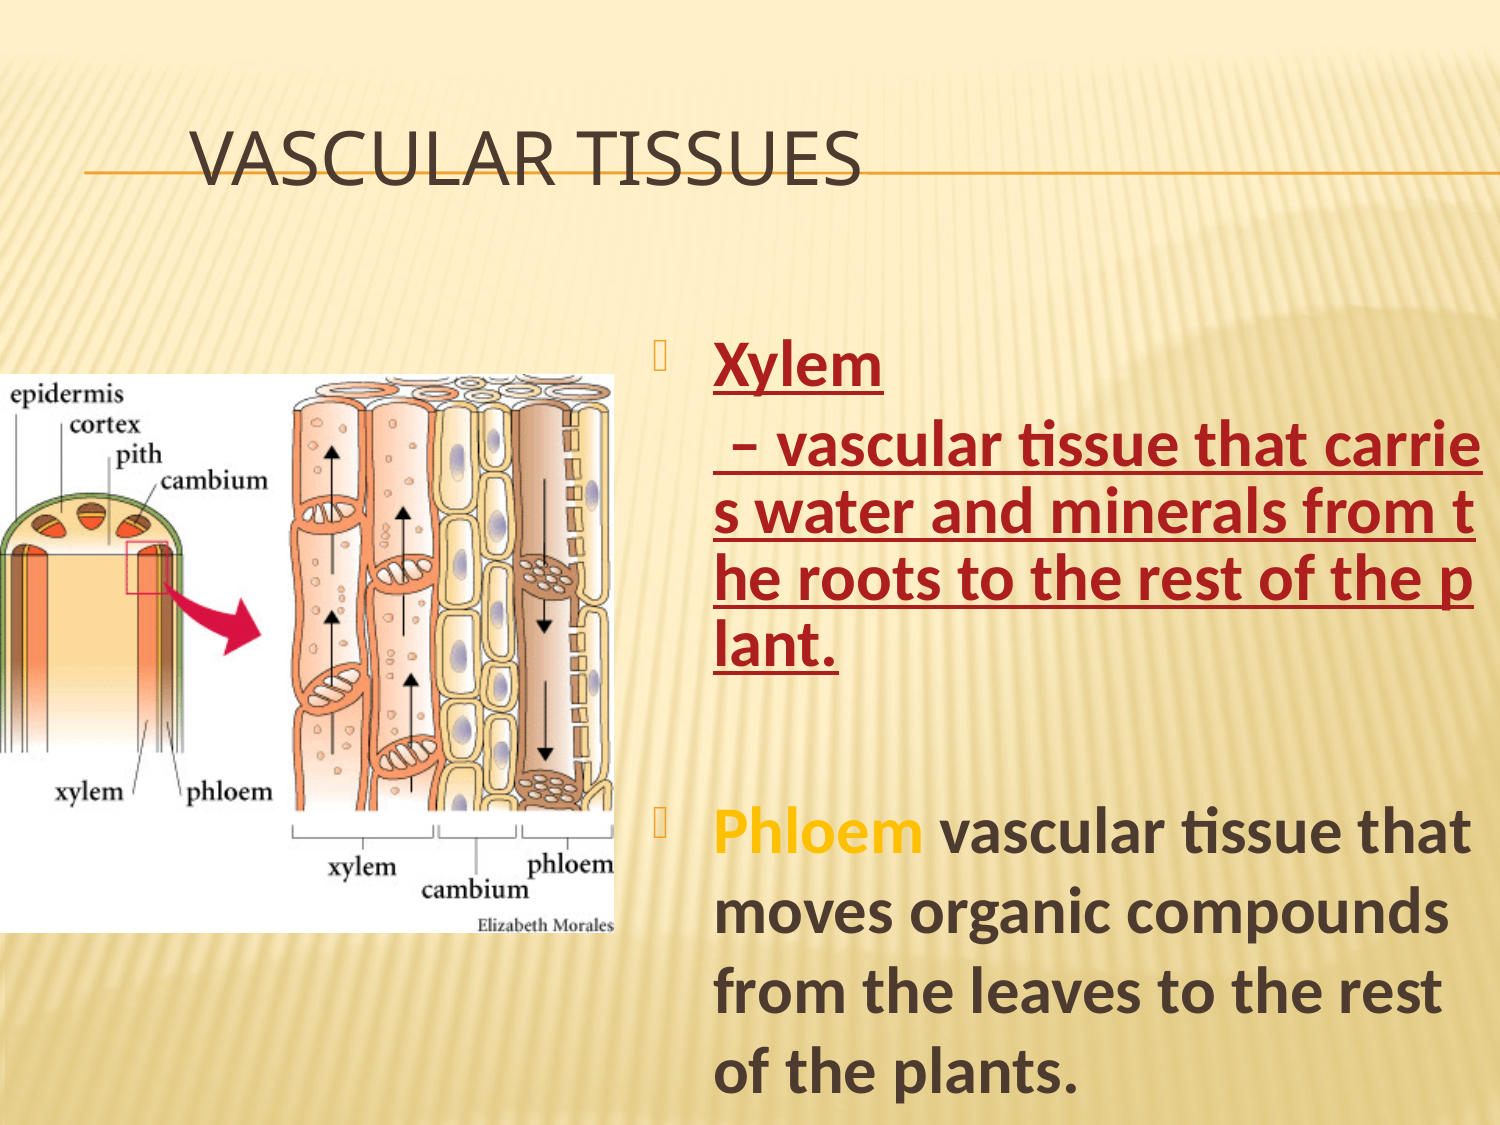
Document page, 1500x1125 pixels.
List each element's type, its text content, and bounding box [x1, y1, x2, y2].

list Xylem – vascular tissue that carries water and minerals from the roots to the rest of the plant. Phloem vascular tissue that moves organic compounds from the leaves to the rest of the plants. [637, 312, 1500, 988]
picture [0, 374, 615, 934]
title Vascular Tissues [174, 37, 1413, 273]
